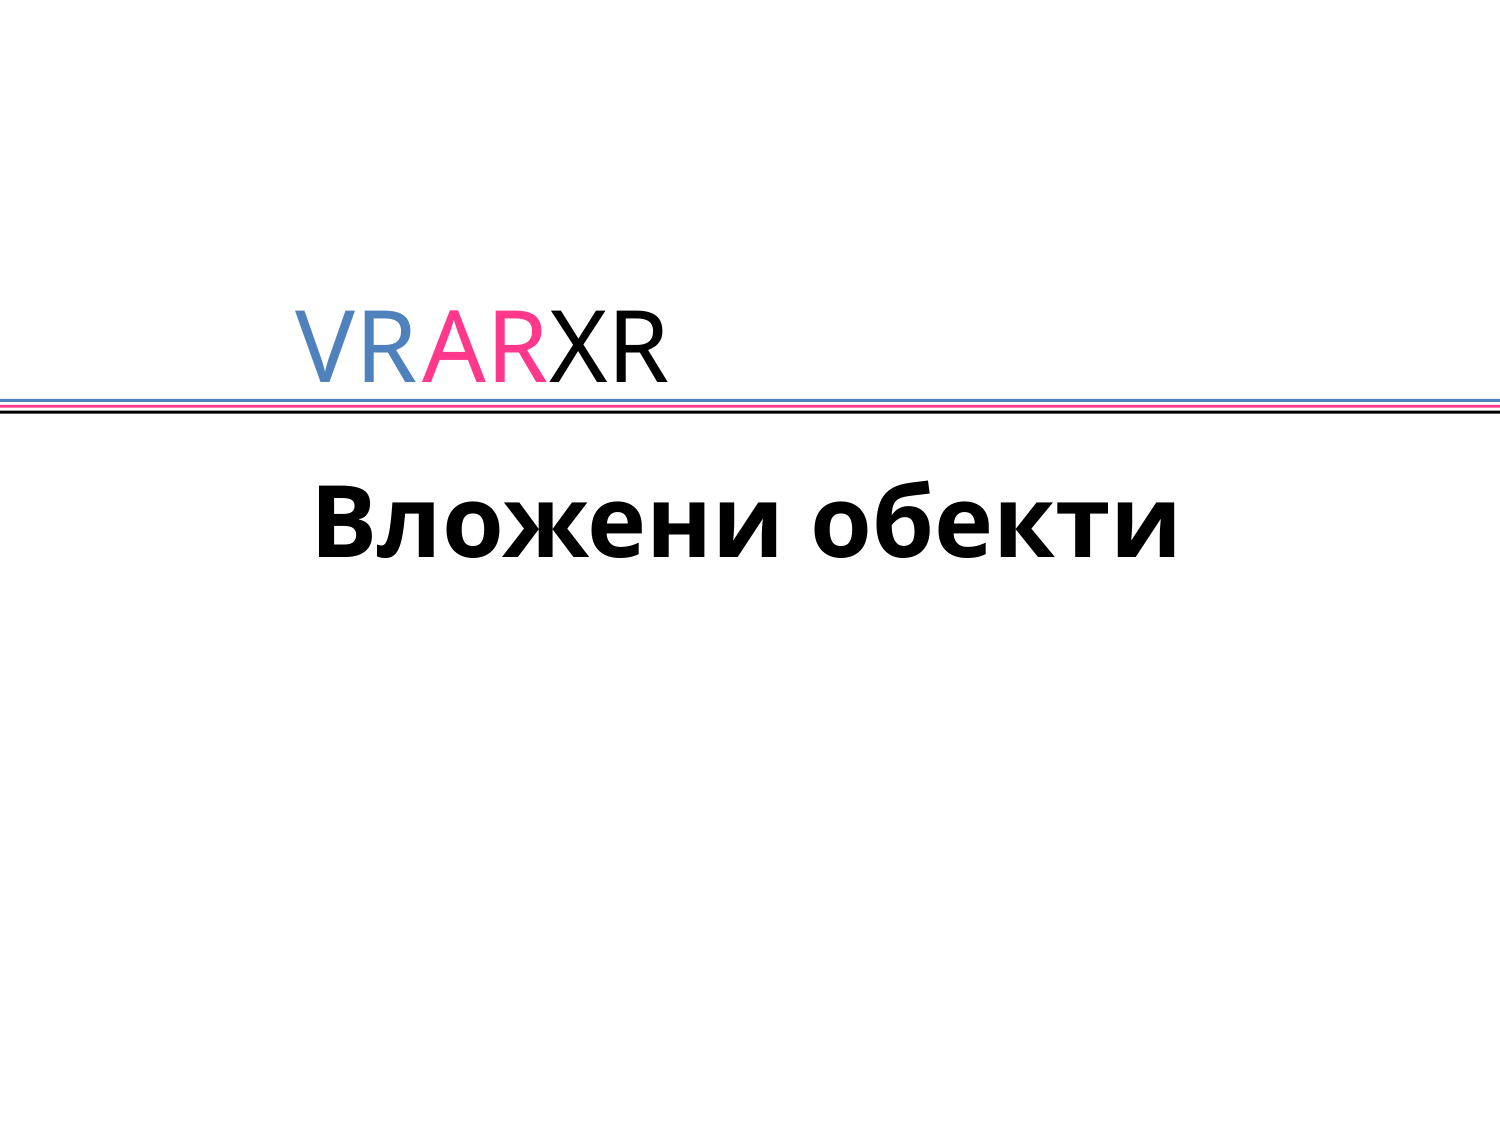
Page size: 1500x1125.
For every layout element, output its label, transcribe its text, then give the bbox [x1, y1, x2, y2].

list Вложени обекти [295, 450, 1450, 563]
